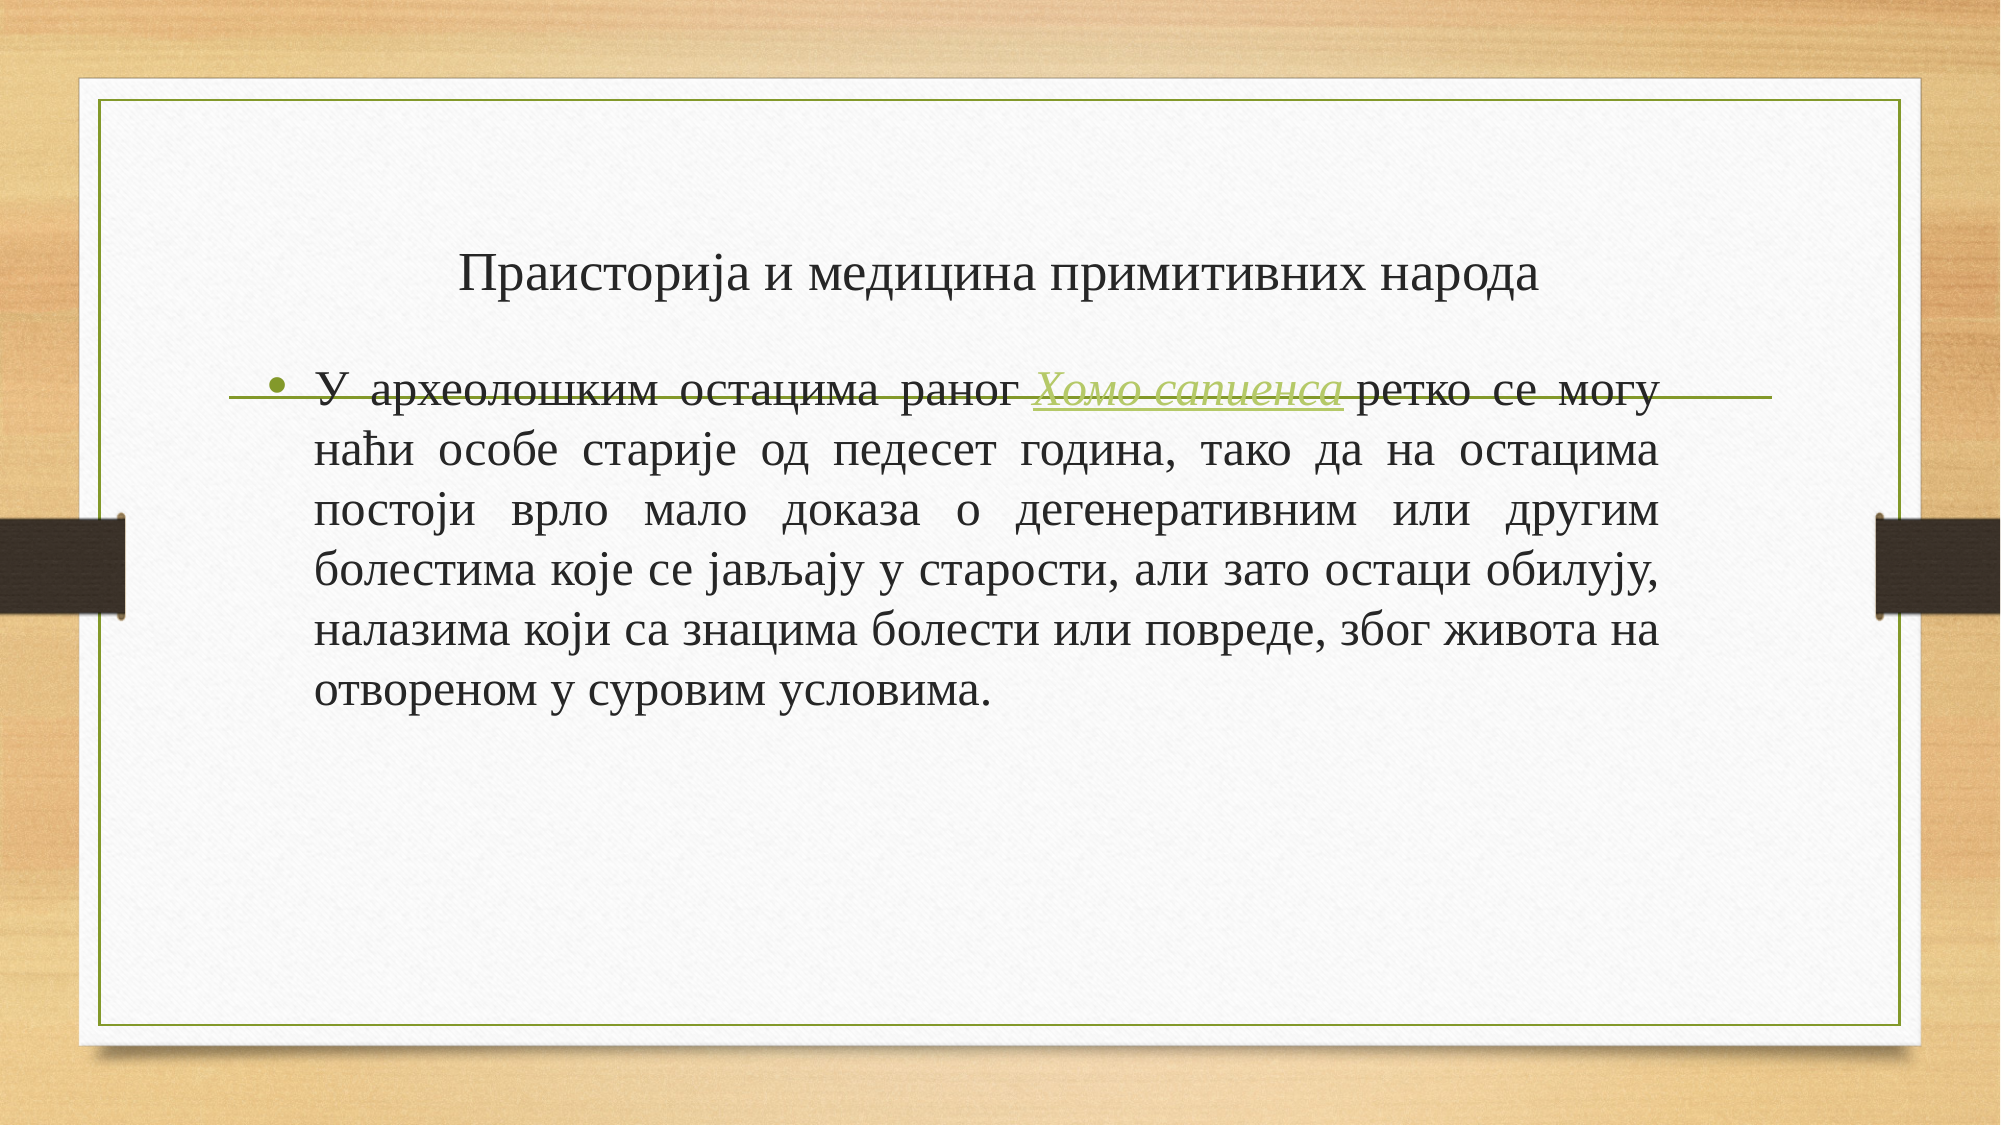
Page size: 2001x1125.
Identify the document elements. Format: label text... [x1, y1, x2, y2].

title Праисторија и медицина примитивних народа [212, 161, 1788, 375]
picture [0, 0, 2001, 1125]
list У археолошким остацима раног Хомо сапиенса ретко се могу наћи особе старије од педесет година, тако да на остацима постоји врло мало доказа о дегенеративним или другим болестима које се јављају у старости, али зато остаци обилују, налазима који са знацима болести или повреде, због живота на отвореном у суровим условима. [251, 347, 1676, 939]
